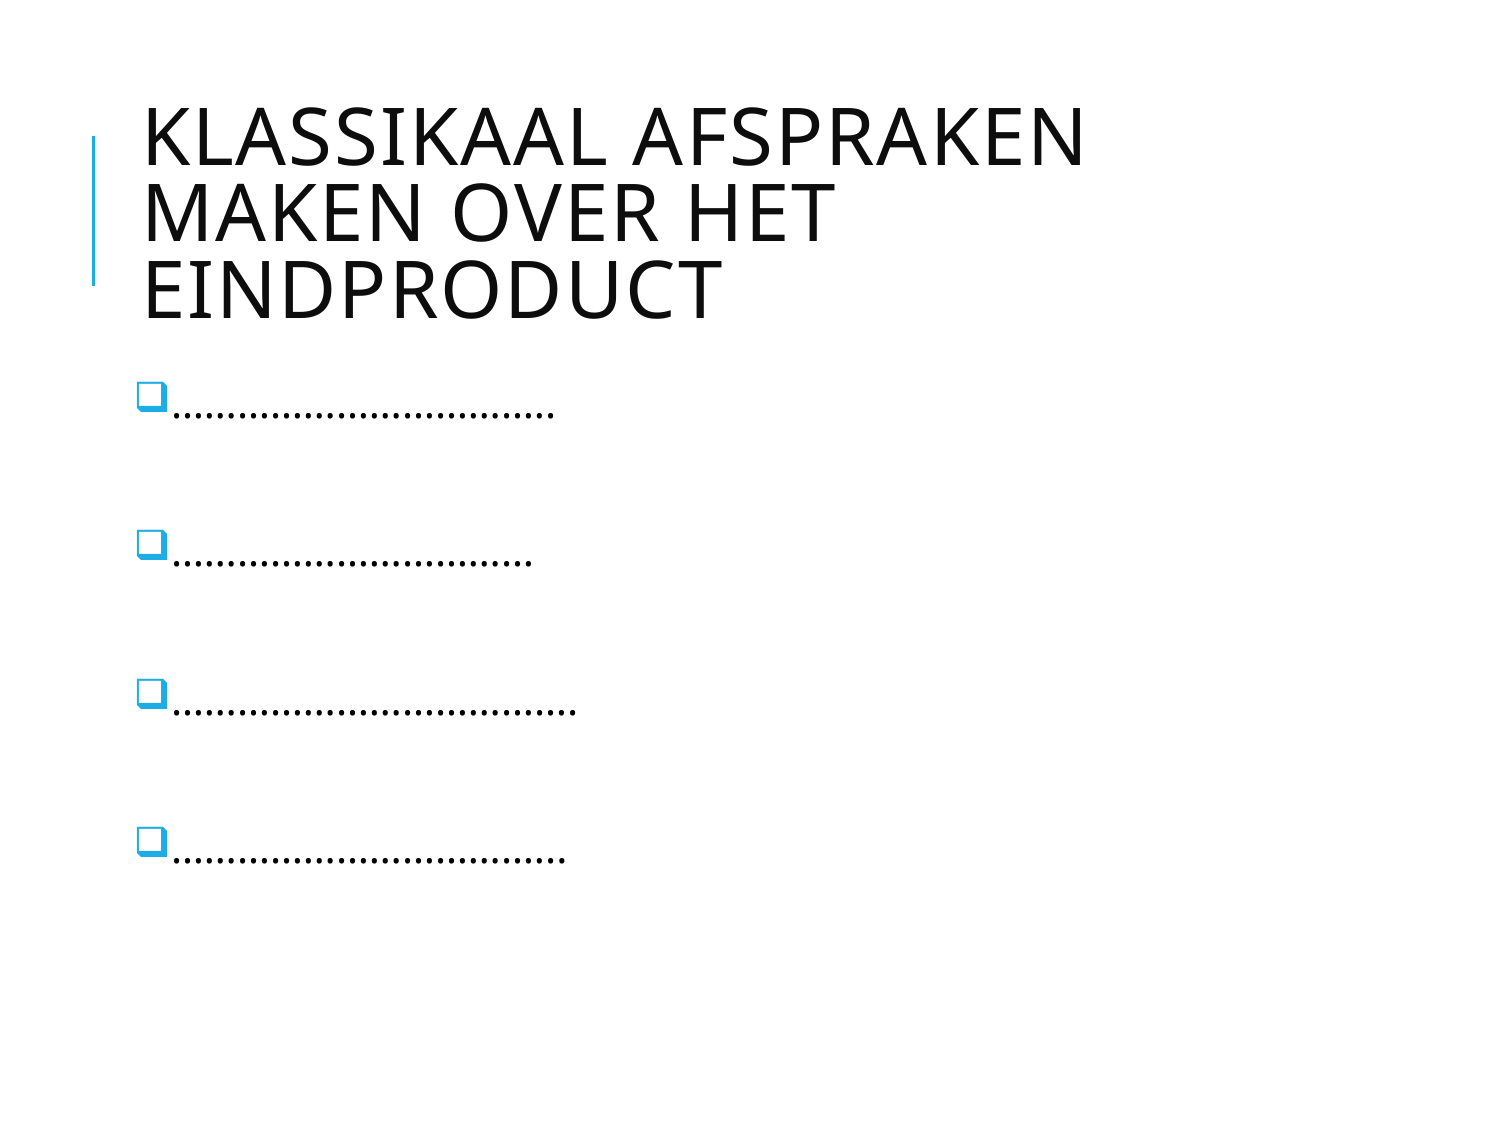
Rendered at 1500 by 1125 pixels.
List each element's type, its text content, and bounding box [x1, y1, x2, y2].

title Klassikaal afspraken maken over het eindproduct [126, 96, 1322, 342]
list …………………………….. …………………………… ………………………………. ……………………………... [126, 375, 1322, 1035]
